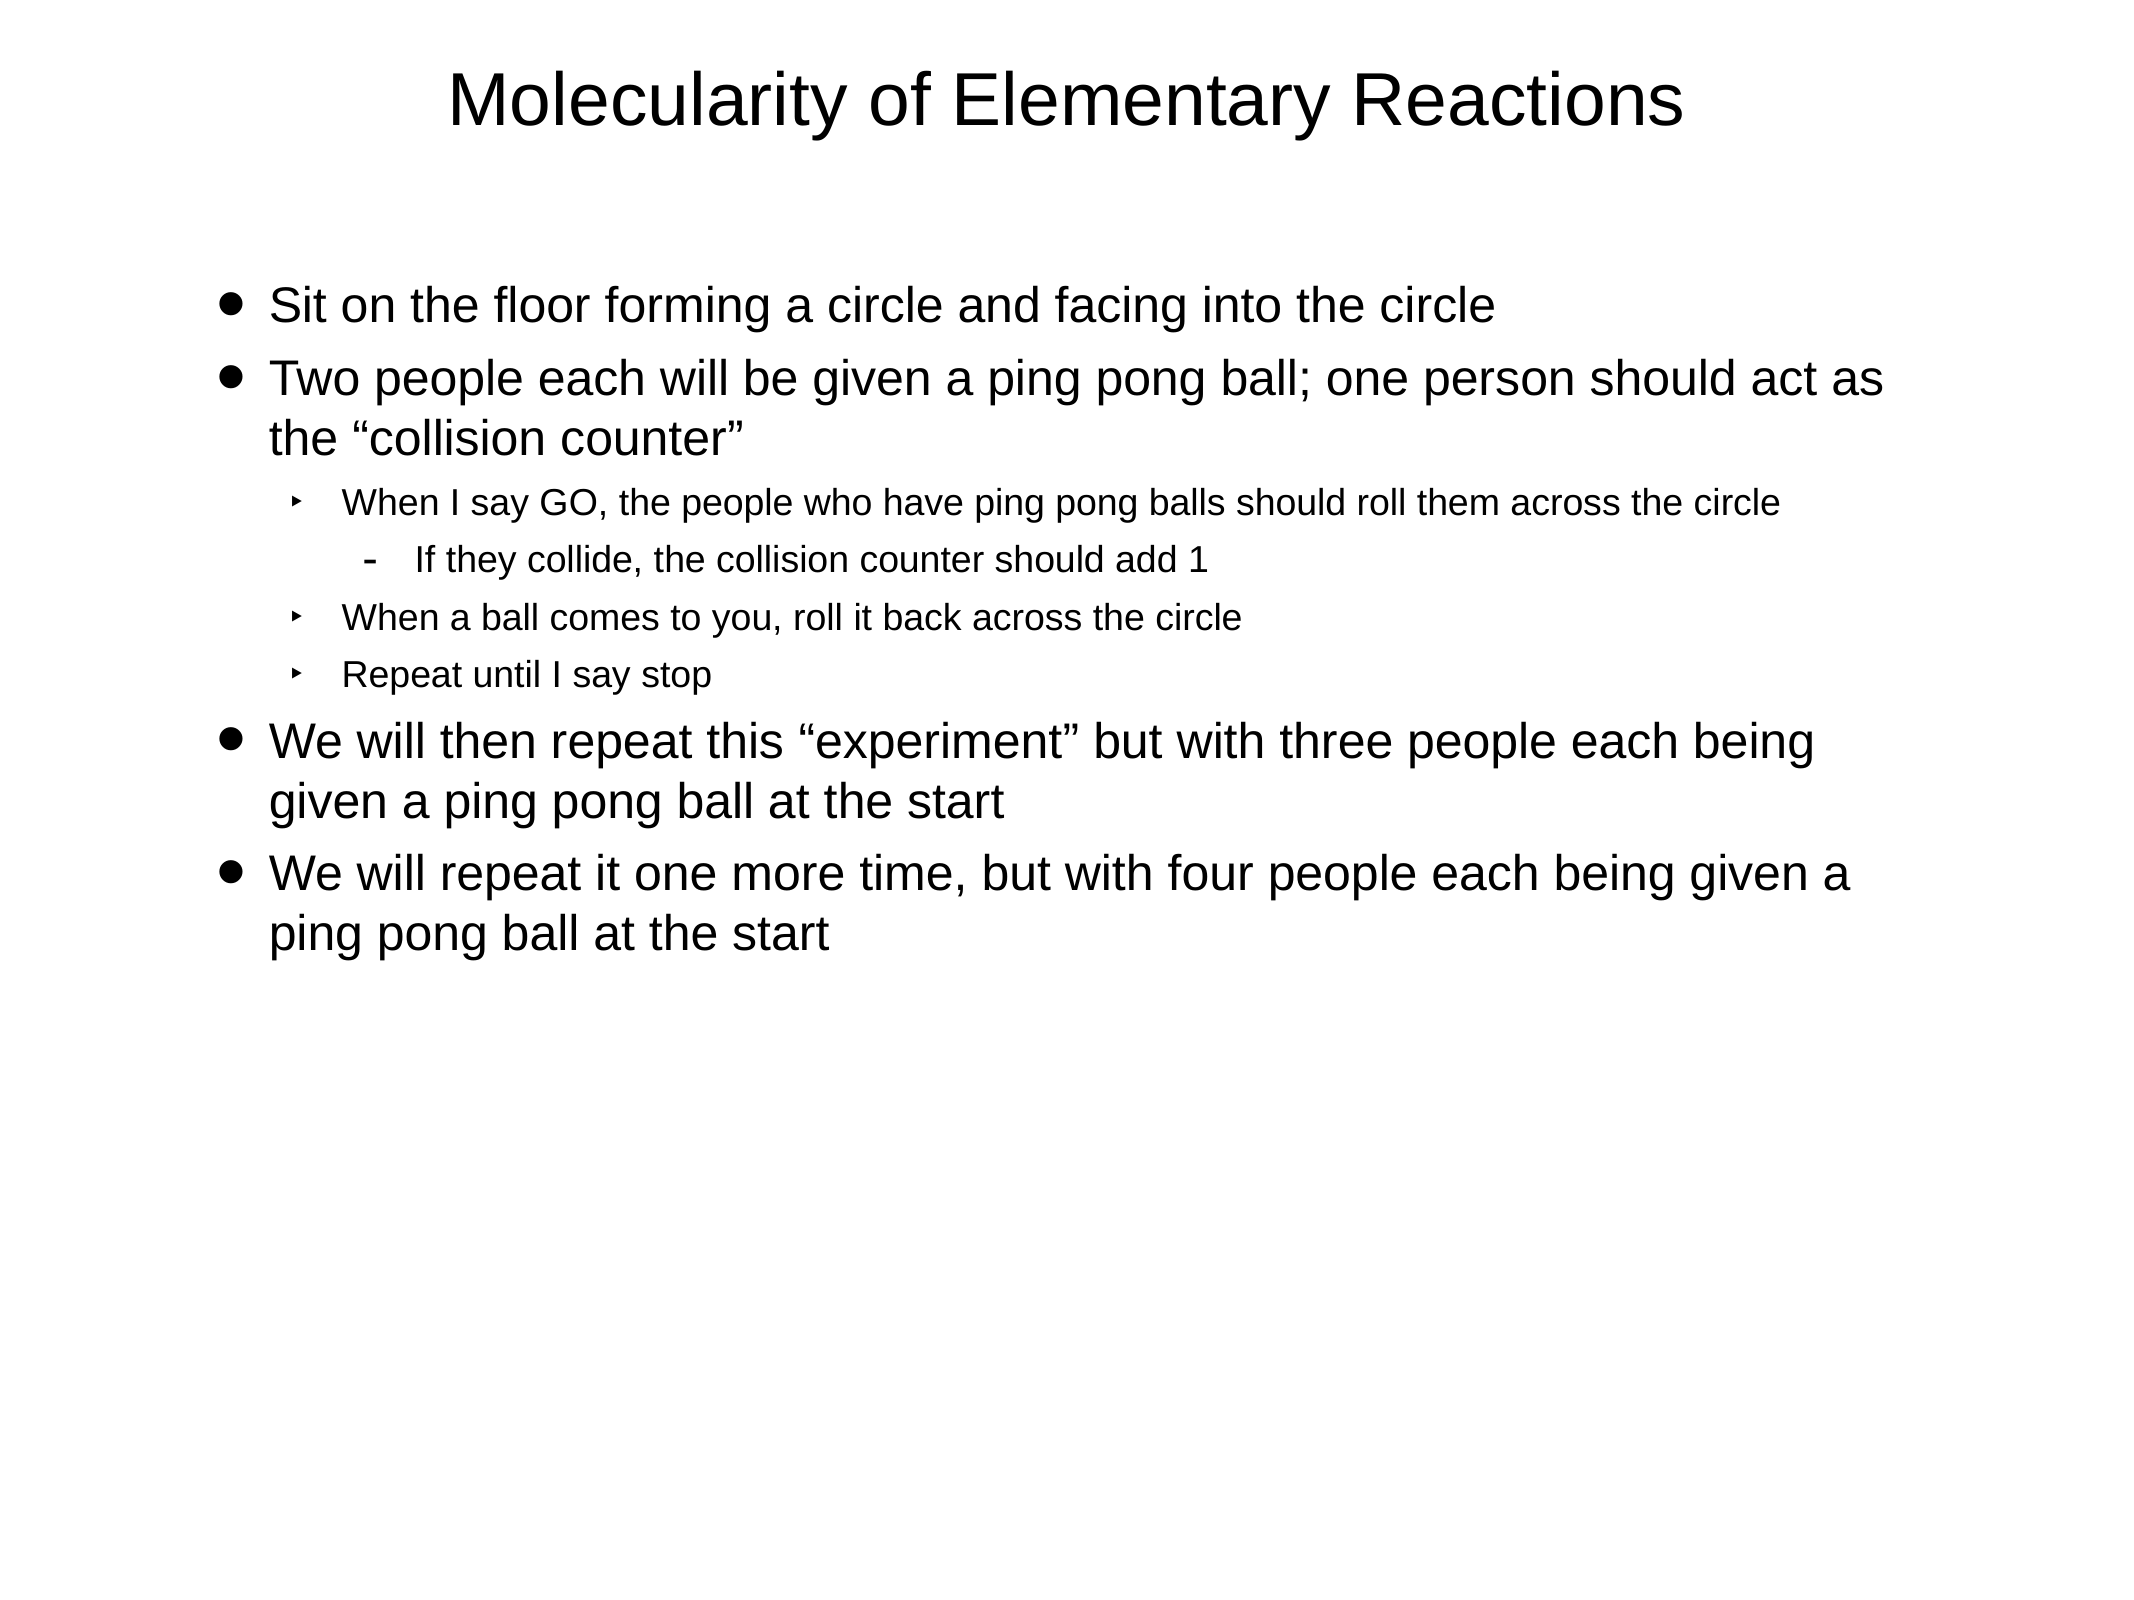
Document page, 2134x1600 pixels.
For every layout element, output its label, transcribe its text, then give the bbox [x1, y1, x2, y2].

list Sit on the floor forming a circle and facing into the circle Two people each will be given a ping pong ball; one person should act as the “collision counter” When I say GO, the people who have ping pong balls should roll them across the circle If they collide, the collision counter should add 1 When a ball comes to you, roll it back across the circle Repeat until I say stop We will then repeat this “experiment” but with three people each being given a ping pong ball at the start We will repeat it one more time, but with four people each being given a ping pong ball at the start [208, 264, 1925, 1463]
title Molecularity of Elementary Reactions [208, 41, 1925, 250]
